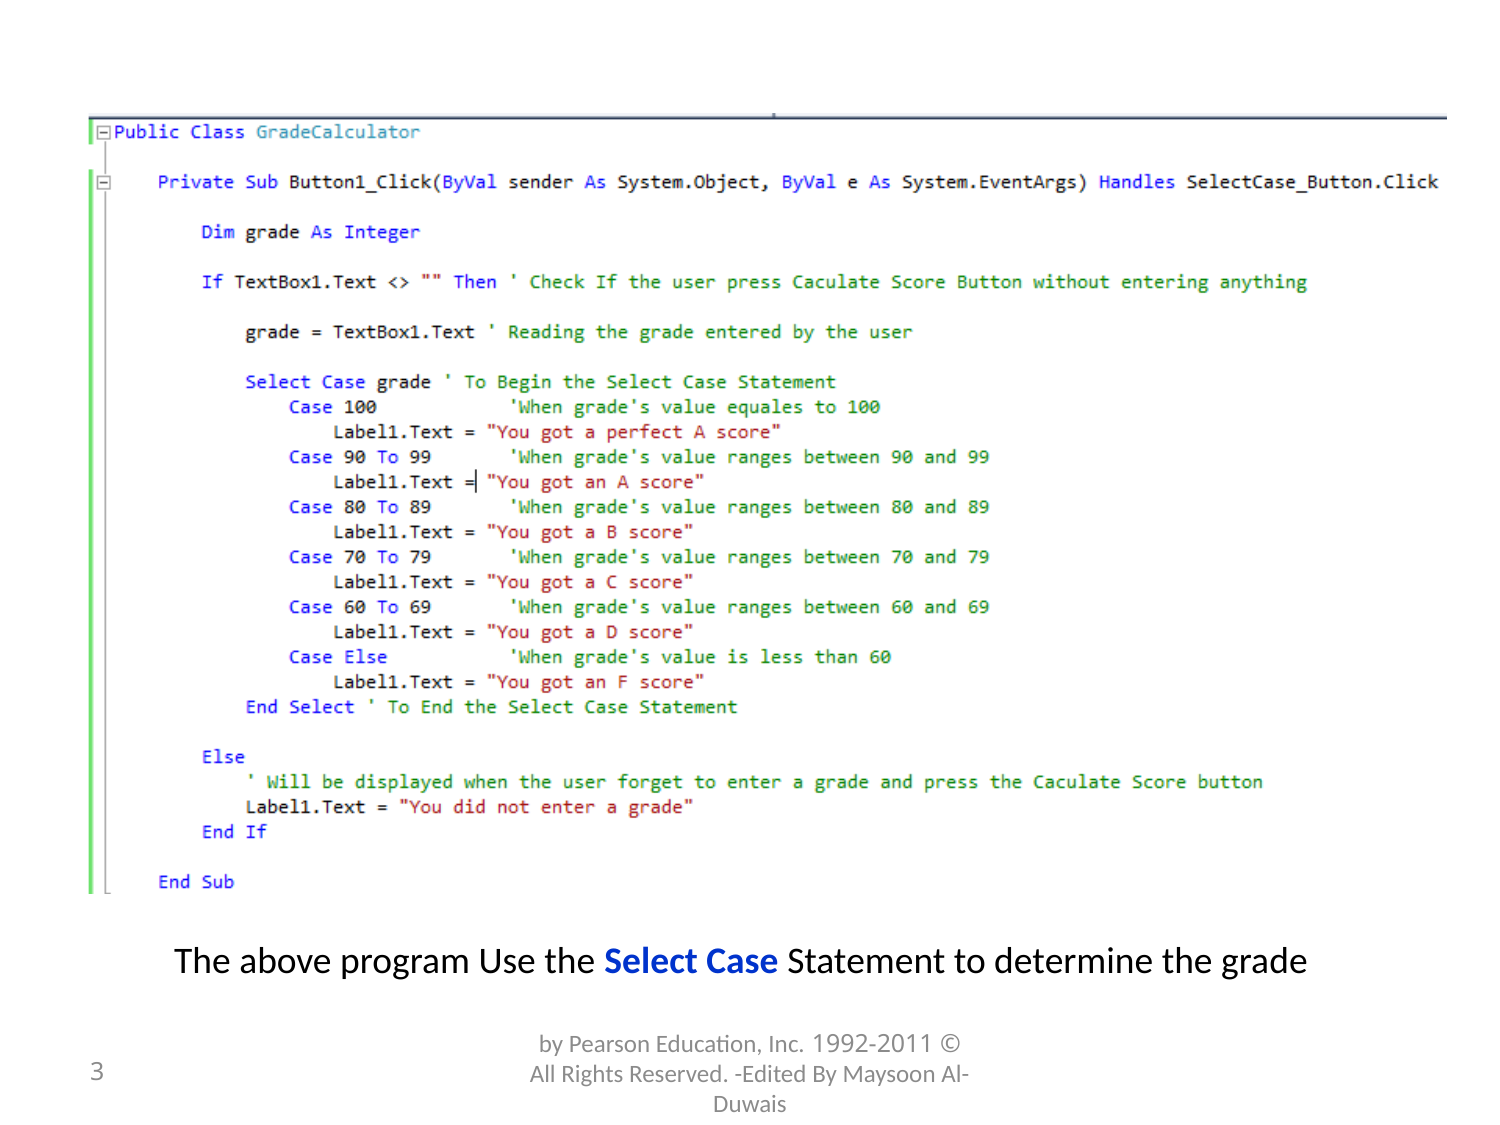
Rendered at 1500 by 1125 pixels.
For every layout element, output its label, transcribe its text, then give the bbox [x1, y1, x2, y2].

text_box The above program Use the Select Case Statement to determine the grade [159, 928, 1329, 989]
picture [88, 113, 1448, 894]
footer © 1992-2011 by Pearson Education, Inc. All Rights Reserved. -Edited By Maysoon Al-Duwais [512, 1042, 988, 1103]
slide_number 3 [75, 1042, 425, 1103]
